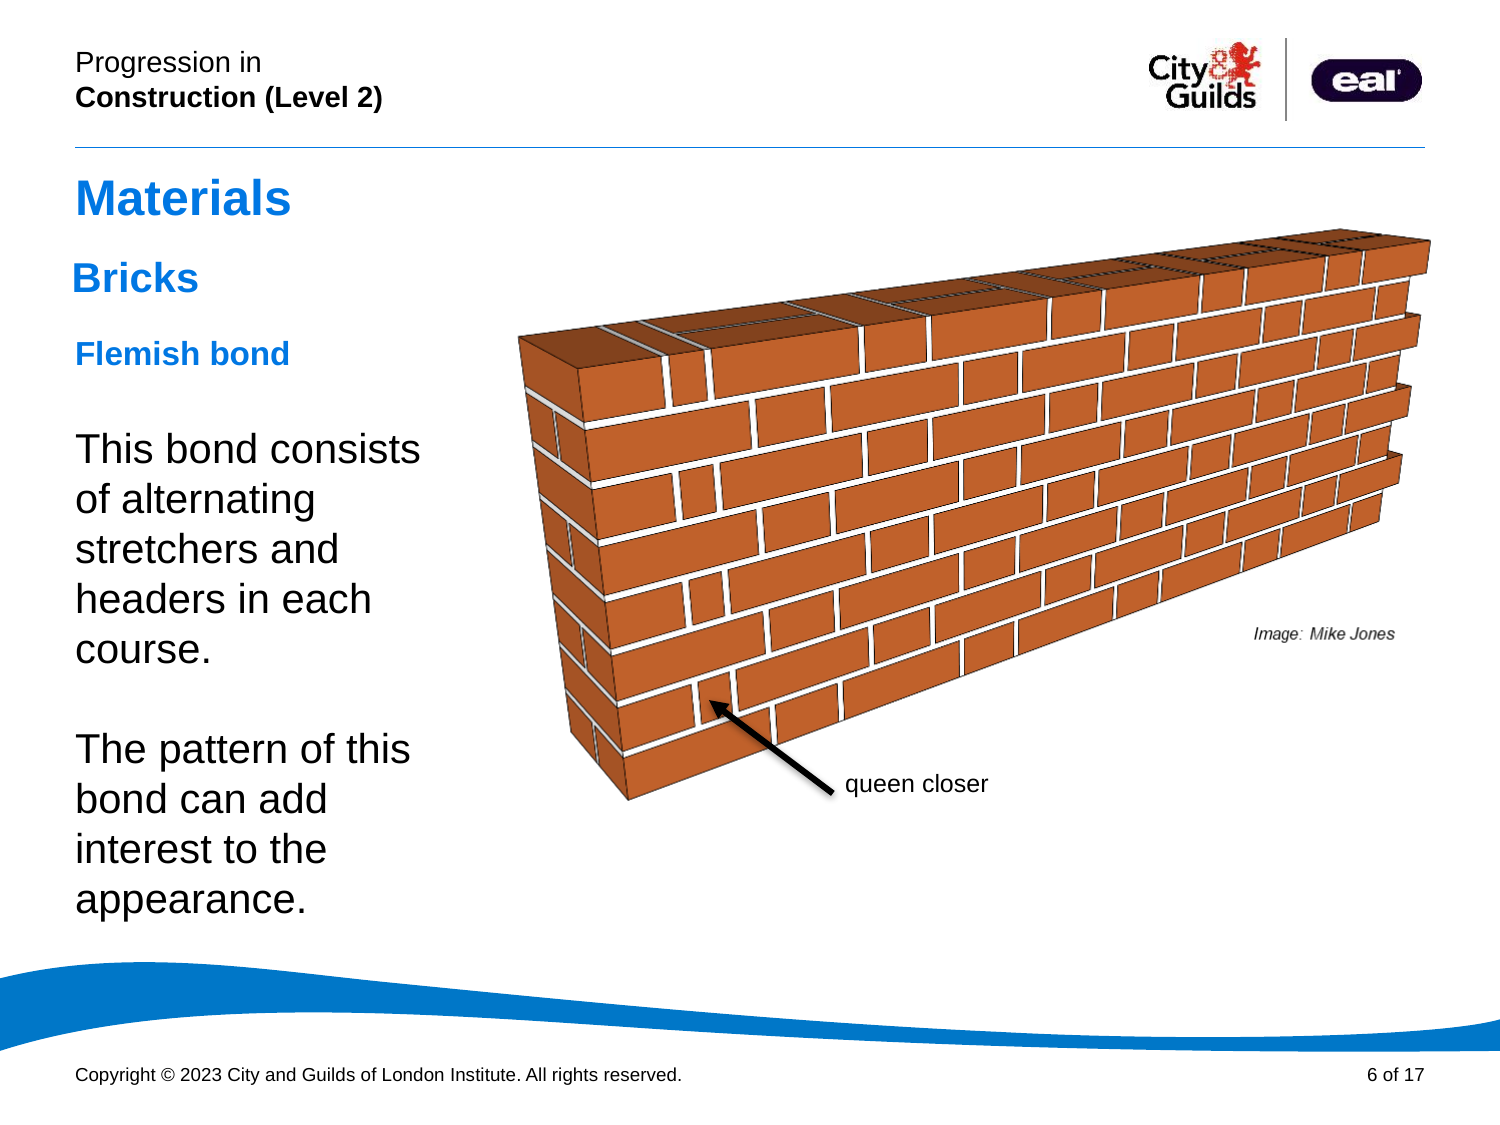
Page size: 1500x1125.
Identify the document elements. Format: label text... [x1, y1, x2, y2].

title Materials [74, 165, 283, 229]
text_box Flemish bond This bond consists of alternating stretchers and headers in each course. The pattern of this bond can add interest to the appearance. [60, 324, 482, 980]
picture [288, 29, 1500, 959]
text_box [708, 699, 834, 794]
text_box Bricks [56, 243, 283, 309]
